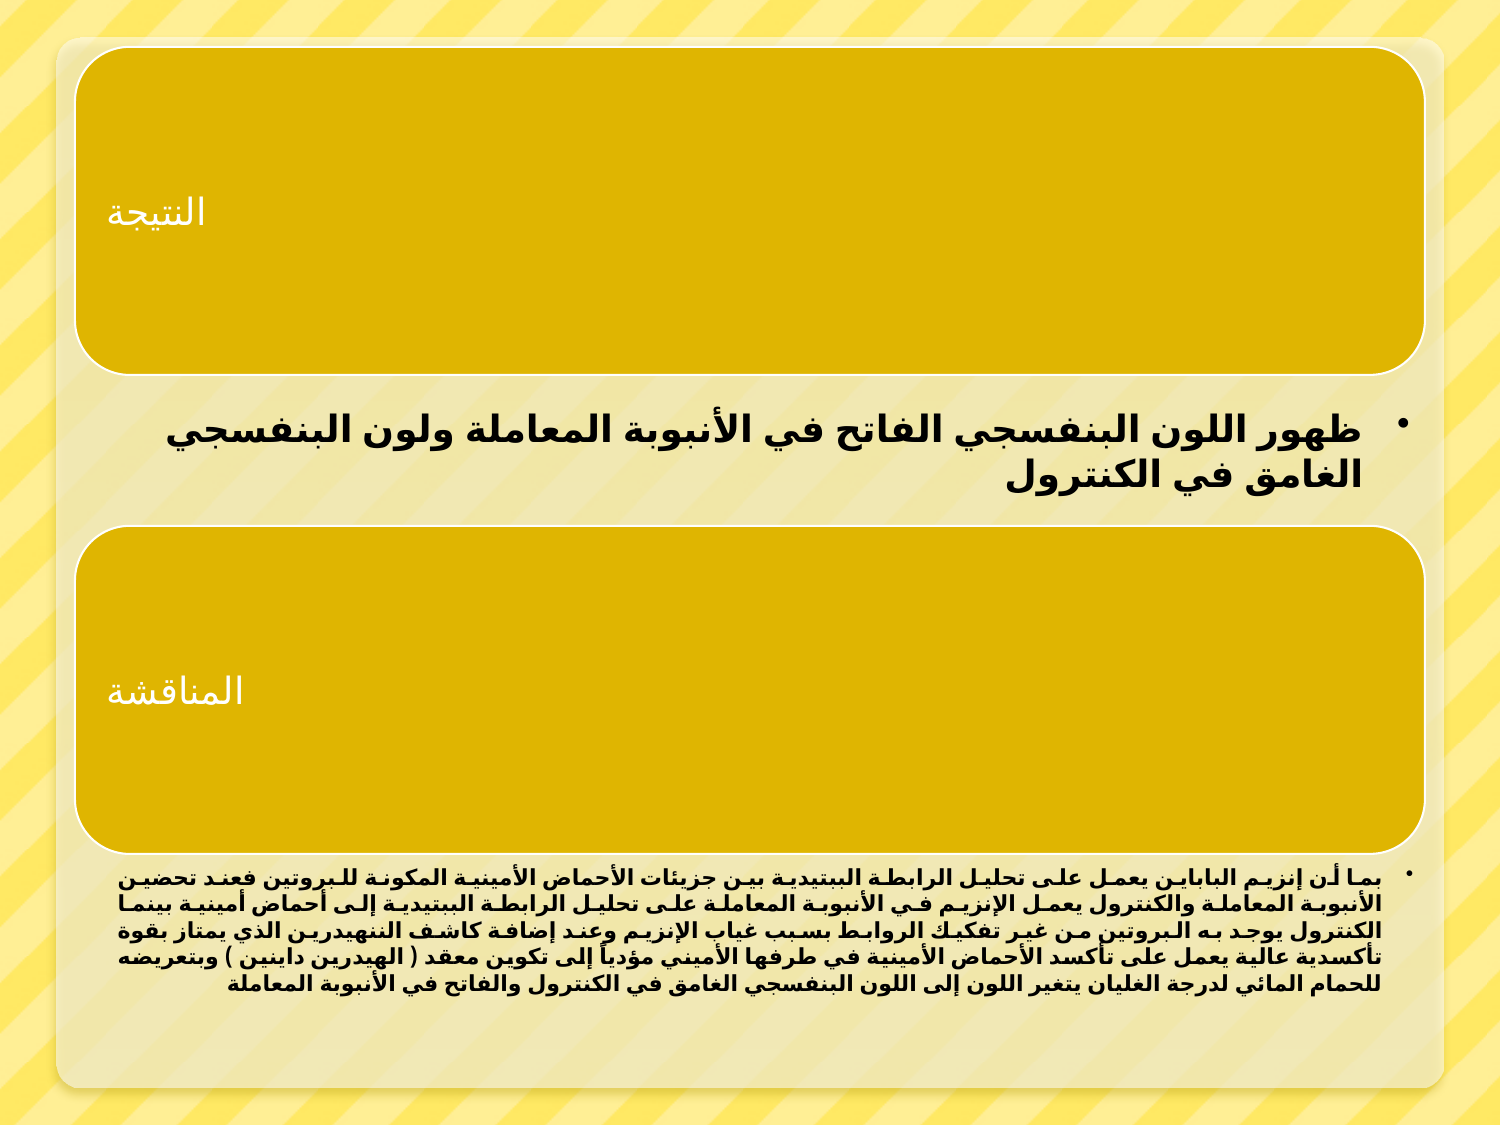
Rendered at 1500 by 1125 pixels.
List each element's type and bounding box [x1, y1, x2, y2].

list [74, 46, 1425, 1005]
